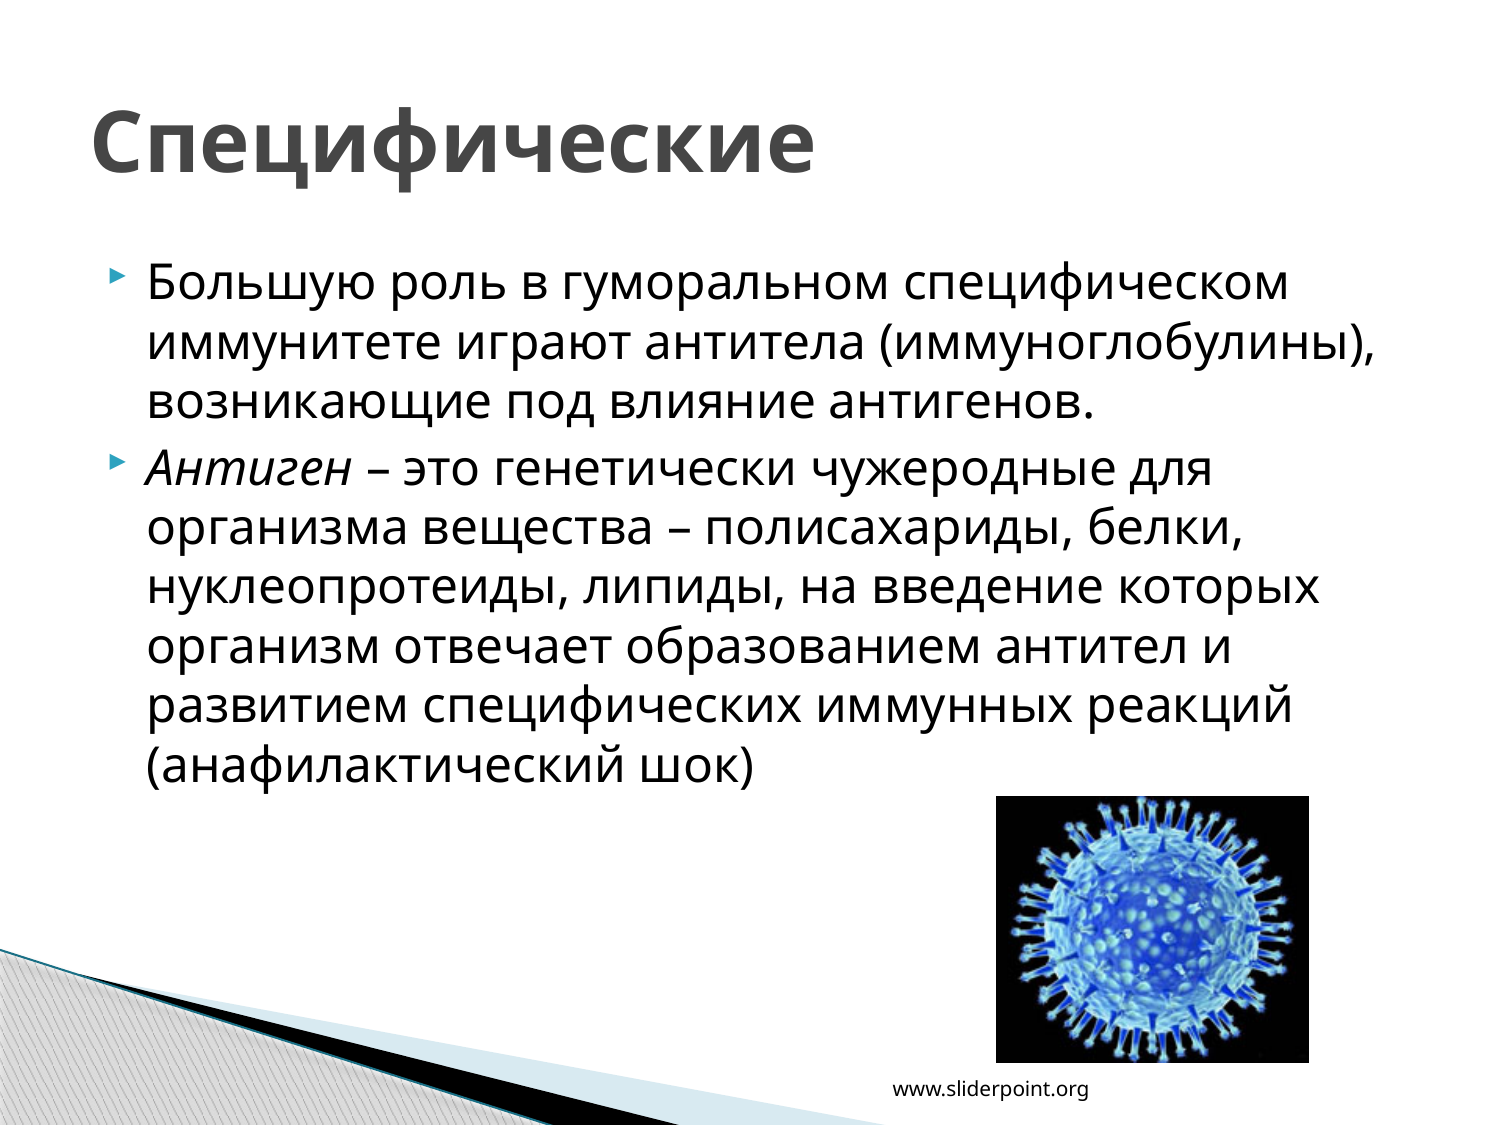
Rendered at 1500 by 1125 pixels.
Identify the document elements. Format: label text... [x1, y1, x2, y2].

footer www.sliderpoint.org [718, 1051, 1105, 1112]
picture [995, 796, 1309, 1063]
title Специфические [75, 45, 1425, 233]
list Большую роль в гуморальном специфическом иммунитете играют антитела (иммуноглобулины), возникающие под влияние антигенов. Антиген – это генетически чужеродные для организма вещества – полисахариды, белки, нуклеопротеиды, липиды, на введение которых организм отвечает образованием антител и развитием специфических иммунных реакций (анафилактический шок) [75, 243, 1425, 844]
